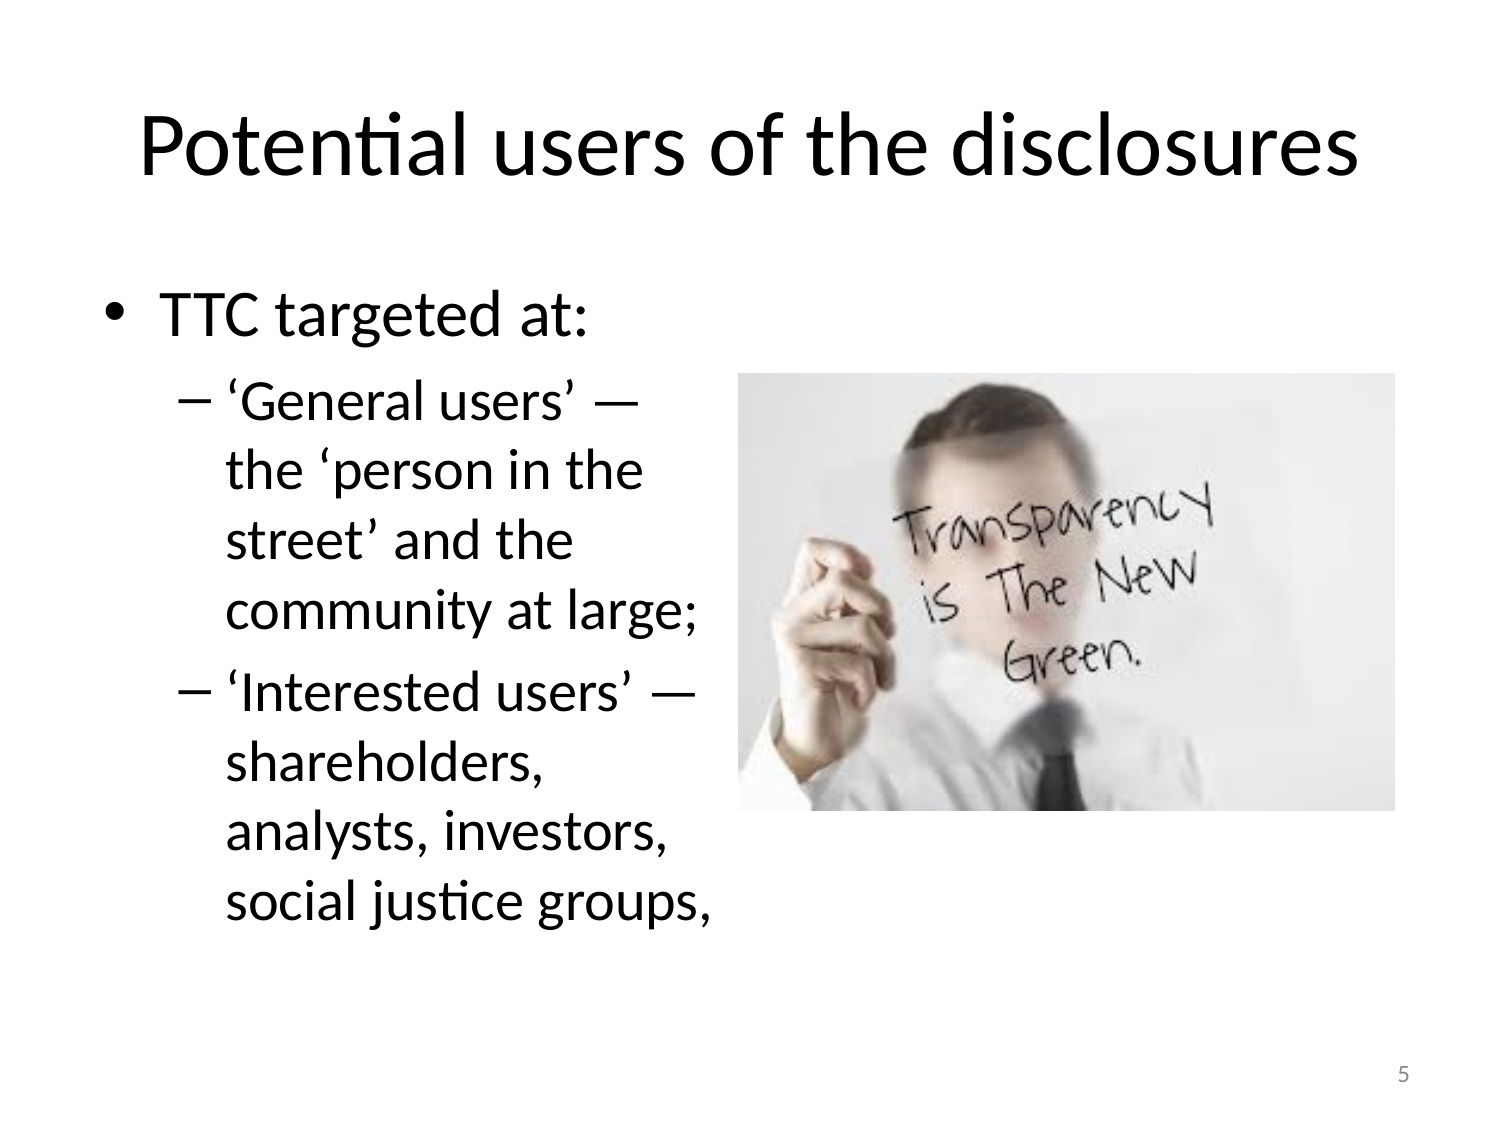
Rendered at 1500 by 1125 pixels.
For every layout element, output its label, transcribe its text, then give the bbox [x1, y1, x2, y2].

picture [737, 373, 1396, 811]
list TTC targeted at: ‘General users’ — the ‘person in the street’ and the community at large; ‘Interested users’ — shareholders, analysts, investors, social justice groups, [88, 262, 750, 1005]
slide_number 5 [1074, 1042, 1425, 1103]
title Potential users of the disclosures [75, 45, 1425, 233]
